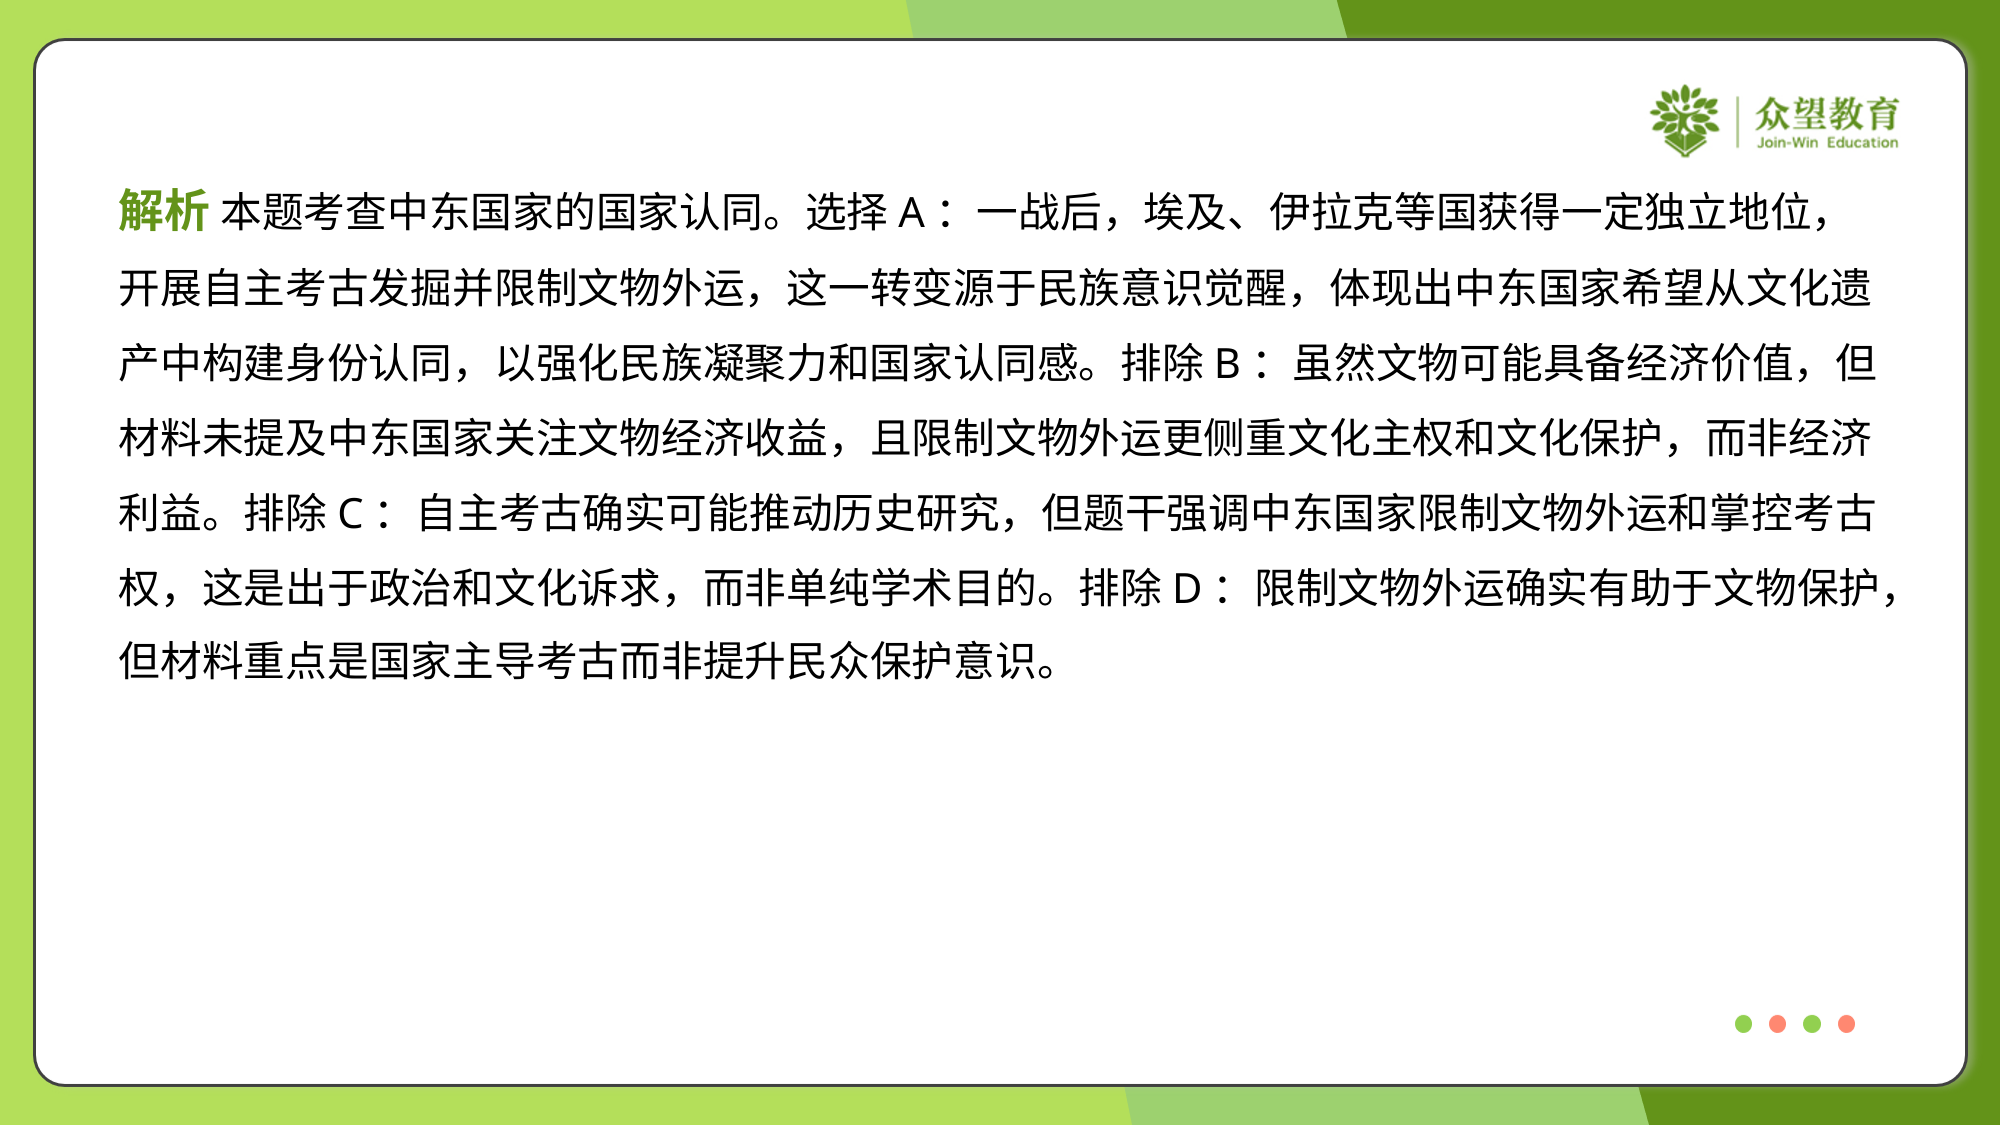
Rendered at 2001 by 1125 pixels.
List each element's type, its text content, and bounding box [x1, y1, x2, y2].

text_box 解析 本题考查中东国家的国家认同。选择A：一战后，埃及、伊拉克等国获得一定独立地位， 开展自主考古发掘并限制文物外运，这一转变源于民族意识觉醒，体现出中东国家希望从文化遗 产中构建身份认同，以强化民族凝聚力和国家认同感。排除B：虽然文物可能具备经济价值，但 材料未提及中东国家关注文物经济收益，且限制文物外运更侧重文化主权和文化保护，而非经济 利益。排除C：自主考古确实可能推动历史研究，但题干强调中东国家限制文物外运和掌控考古 权，这是出于政治和文化诉求，而非单纯学术目的。排除D：限制文物外运确实有助于文物保护， 但材料重点是国家主导考古而非提升民众保护意识。 [118, 159, 1883, 677]
picture [0, 0, 2000, 1125]
